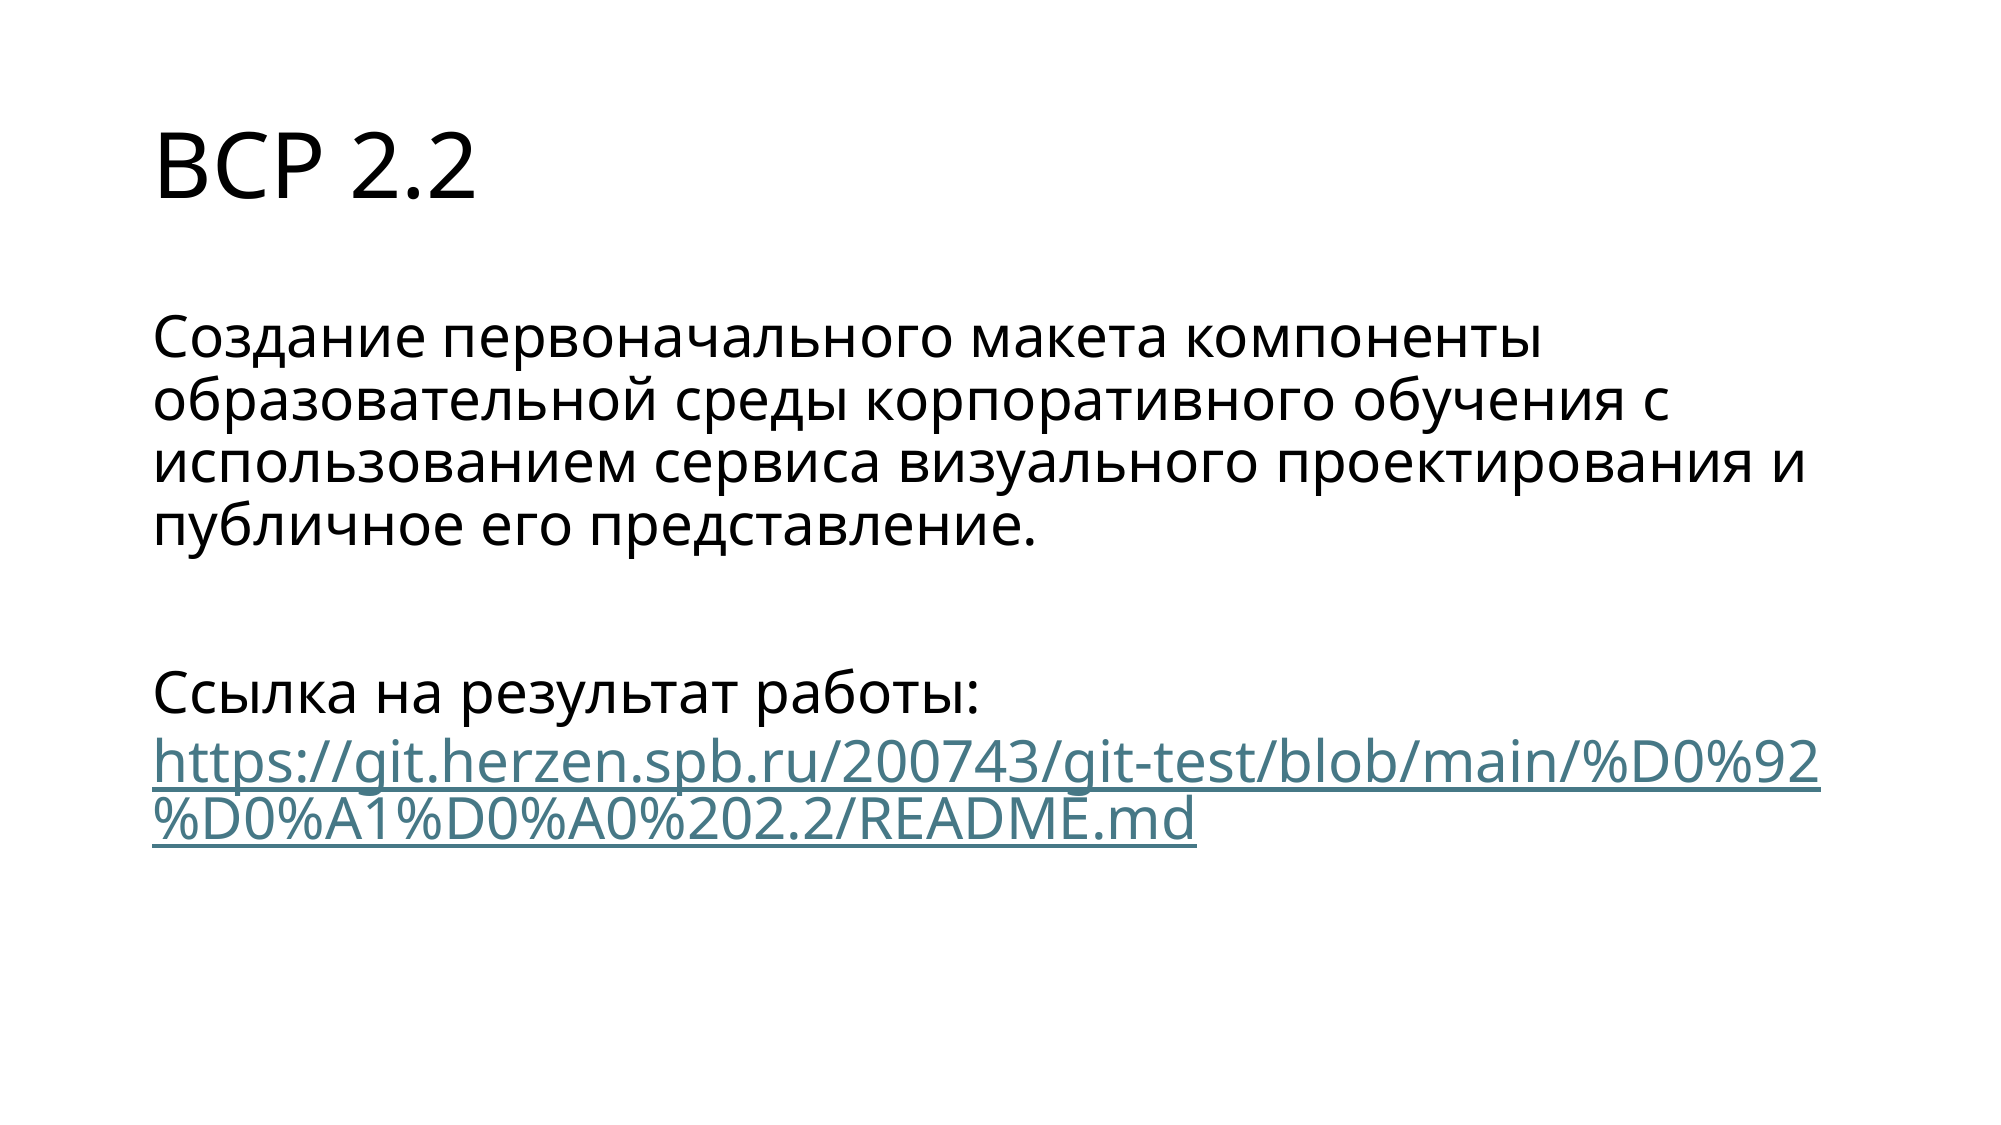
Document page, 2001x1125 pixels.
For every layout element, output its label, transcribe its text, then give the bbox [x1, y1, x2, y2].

list Создание первоначального макета компоненты образовательной среды корпоративного обучения с использованием сервиса визуального проектирования и публичное его представление. Ссылка на результат работы: https://git.herzen.spb.ru/200743/git-test/blob/main/%D0%92%D0%A1%D0%A0%202.2/README.md [137, 299, 1863, 1014]
title ВСР 2.2 [137, 59, 1863, 278]
